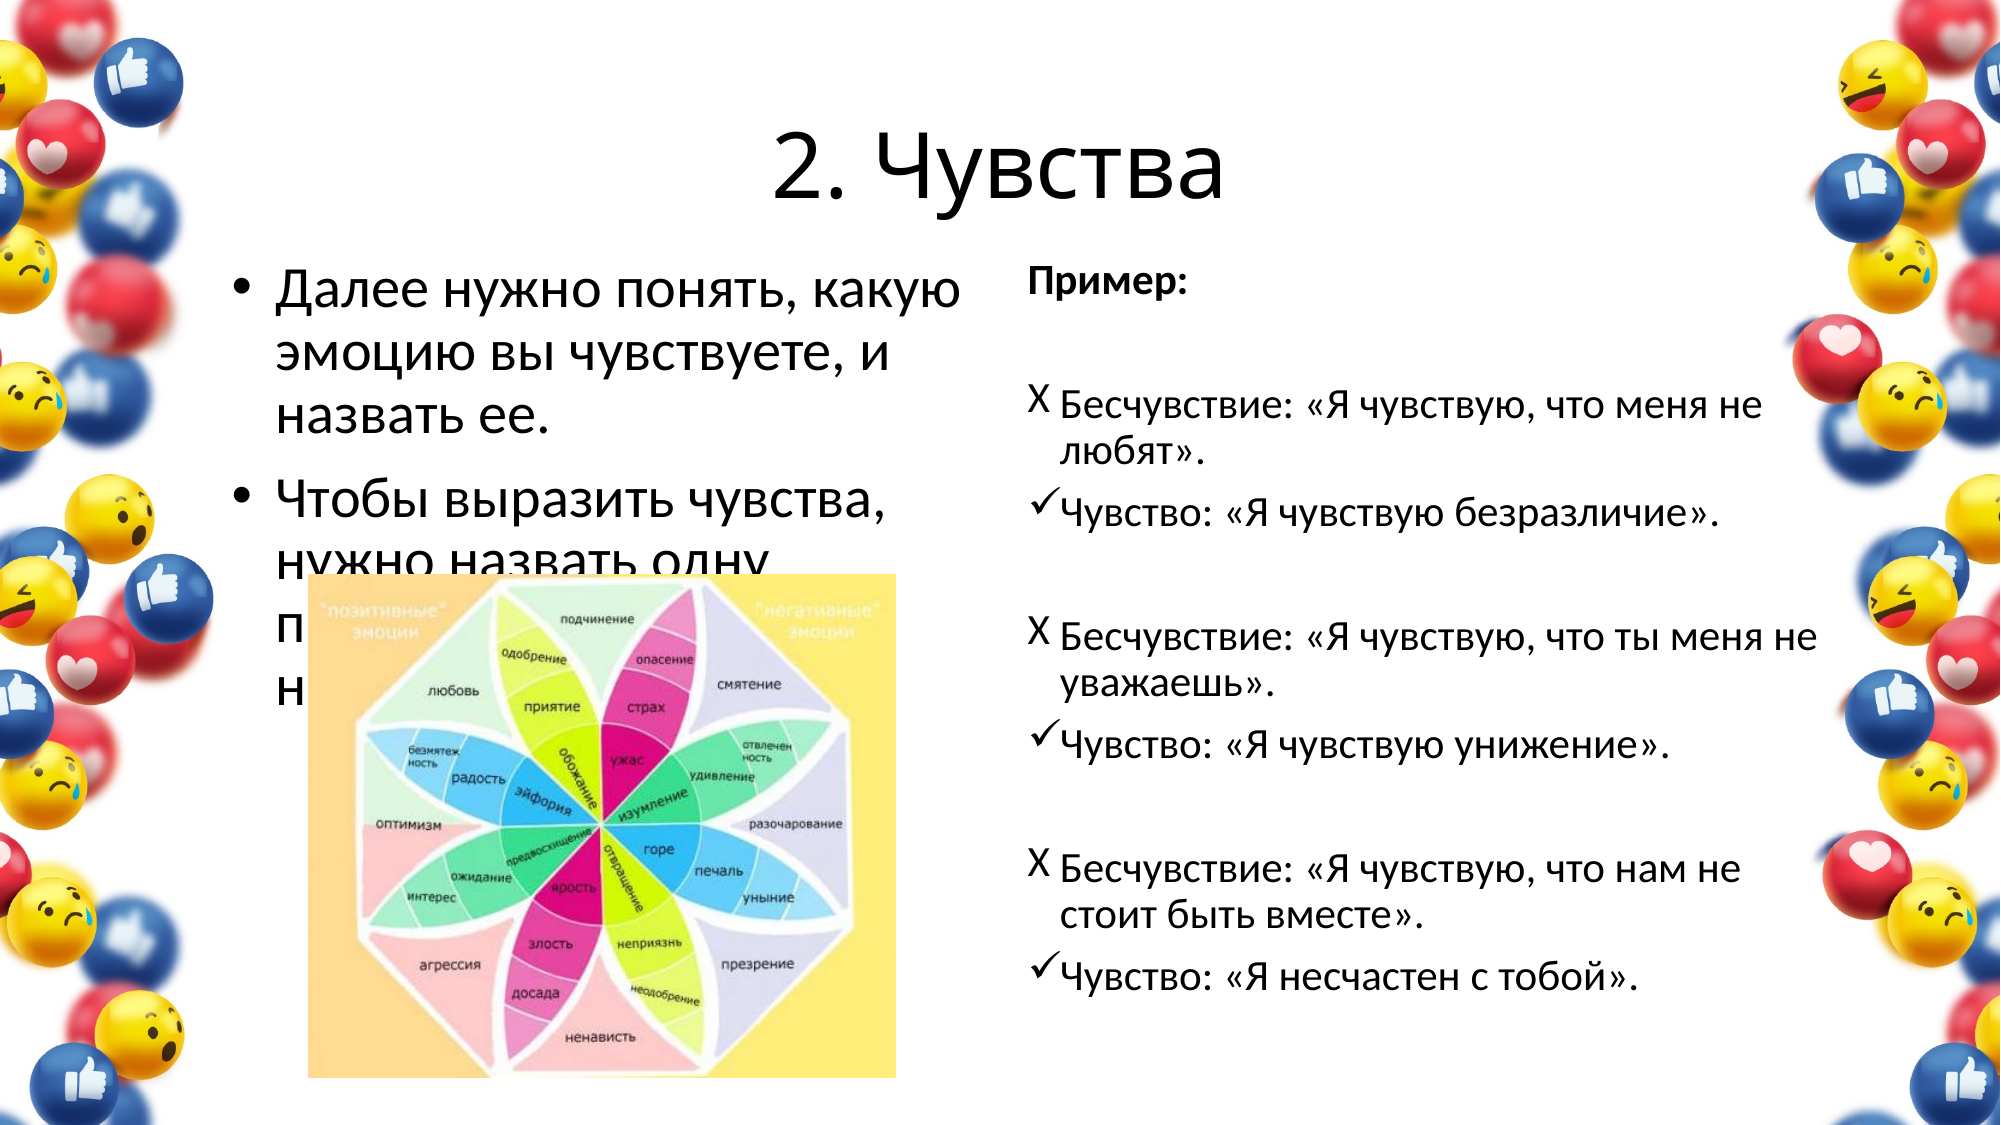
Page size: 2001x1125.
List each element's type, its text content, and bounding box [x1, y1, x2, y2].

picture [0, 0, 2000, 1125]
list Далее нужно понять, какую эмоцию вы чувствуете, и назвать ее. Чтобы выразить чувства, нужно назвать одну позитивную или негативную эмоцию. [216, 249, 988, 1014]
title 2. Чувства [137, 59, 1863, 278]
list Пример: Бесчувствие: «Я чувствую, что меня не любят». Чувство: «Я чувствую безразличие». Бесчувствие: «Я чувствую, что ты меня не уважаешь». Чувство: «Я чувствую унижение». Бесчувствие: «Я чувствую, что нам не стоит быть вместе». Чувство: «Я несчастен с тобой». [1012, 249, 1863, 1014]
